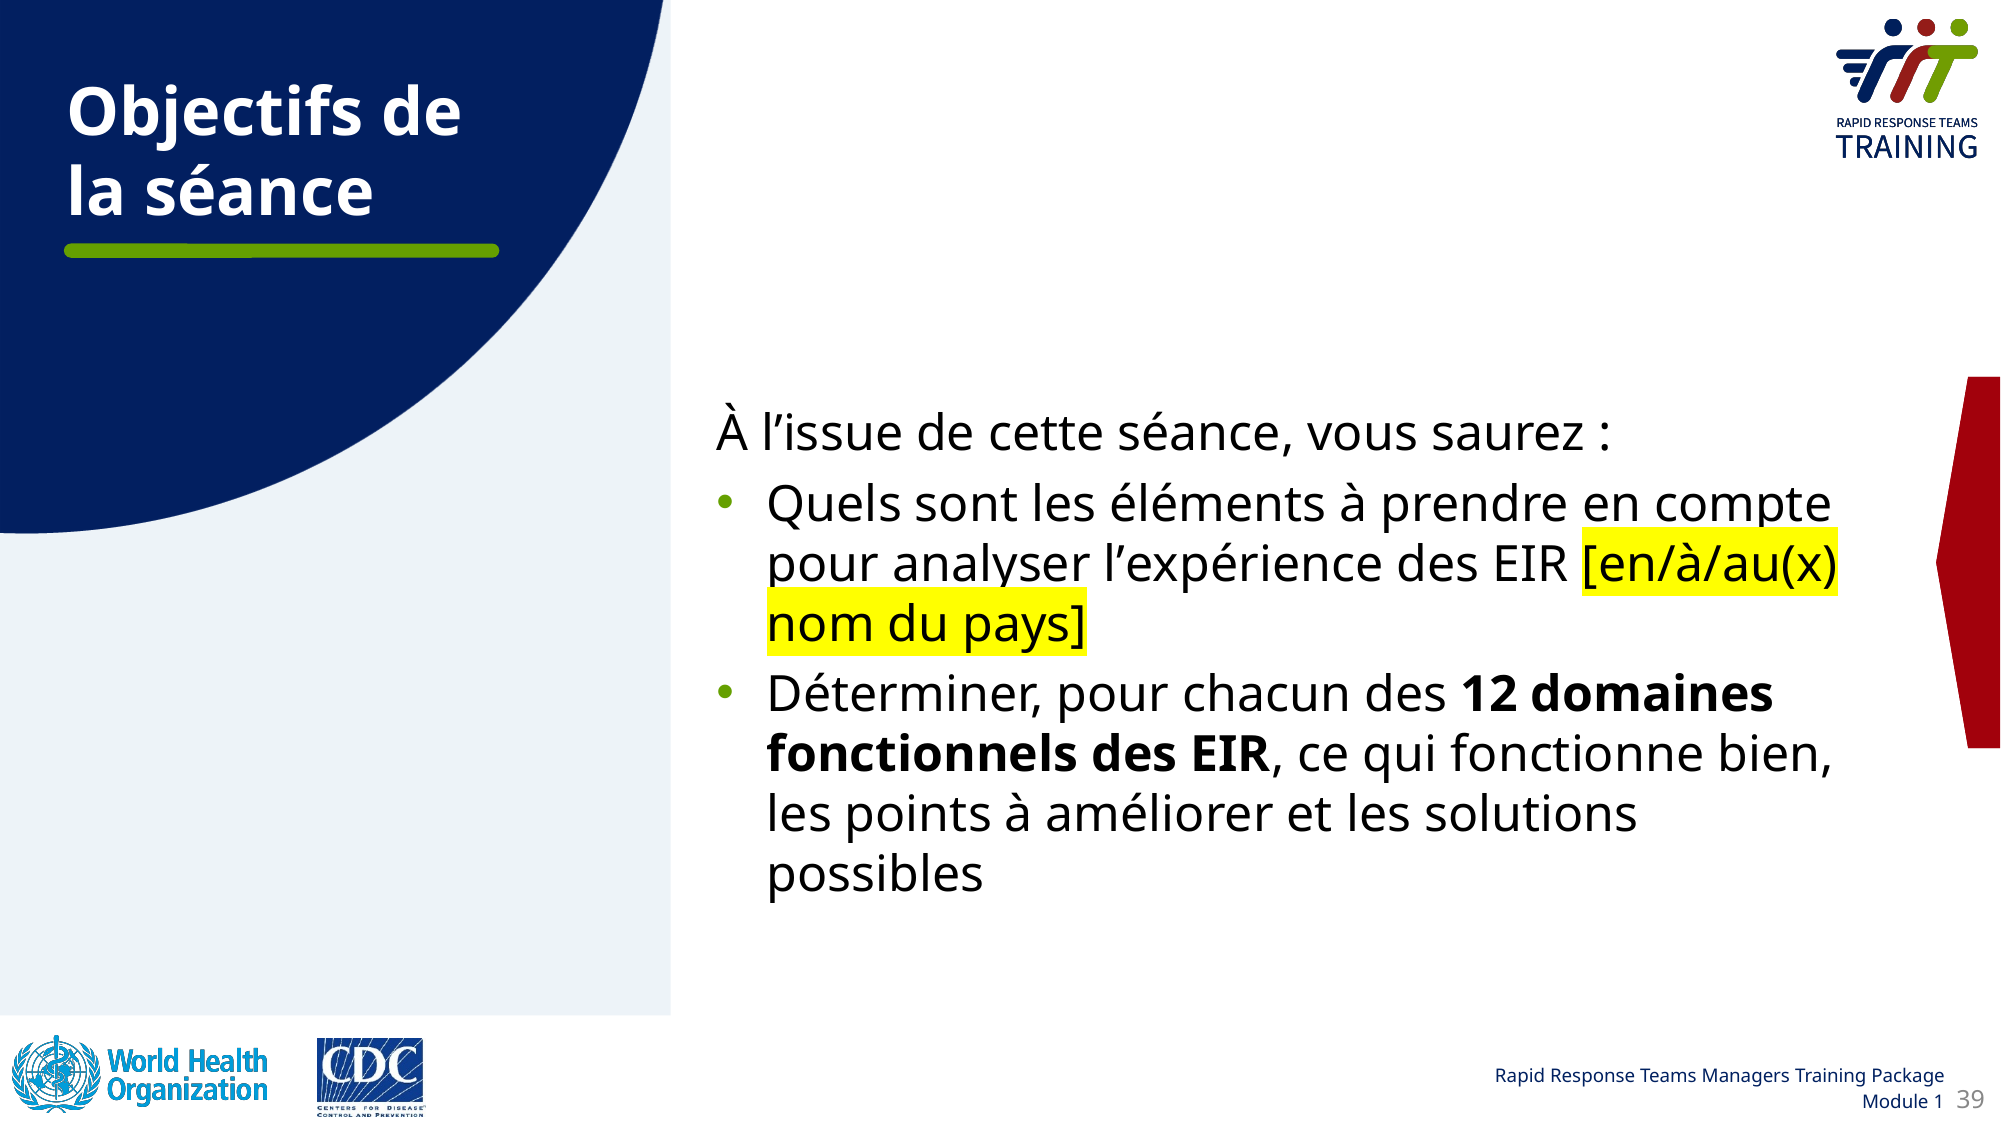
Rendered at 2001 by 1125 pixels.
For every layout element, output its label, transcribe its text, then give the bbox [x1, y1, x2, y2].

picture [59, 1035, 267, 1113]
picture [30, 1083, 37, 1091]
picture [1835, 19, 1978, 167]
text_box Objectifs de la séance [59, 61, 531, 237]
picture [50, 1108, 62, 1113]
picture [12, 1035, 54, 1068]
picture [0, 0, 670, 538]
picture [36, 1088, 78, 1105]
picture [317, 1038, 426, 1117]
picture [34, 1054, 43, 1078]
picture [46, 1056, 54, 1062]
text_box À l’issue de cette séance, vous saurez : Quels sont les éléments à prendre en compte pour analyser lʼexpérience des EIR [en/à/au(x) nom du pays] Déterminer, pour chacun des 12 domaines fonctionnels des EIR, ce qui fonctionne bien, les points à améliorer et les solutions possibles [708, 393, 1866, 1050]
picture [40, 1062, 47, 1070]
picture [22, 1062, 26, 1077]
text_box 39 [1557, 1075, 1993, 1121]
picture [24, 1054, 36, 1087]
picture [12, 1083, 48, 1113]
picture [71, 1053, 90, 1091]
text_box [1936, 376, 2000, 749]
